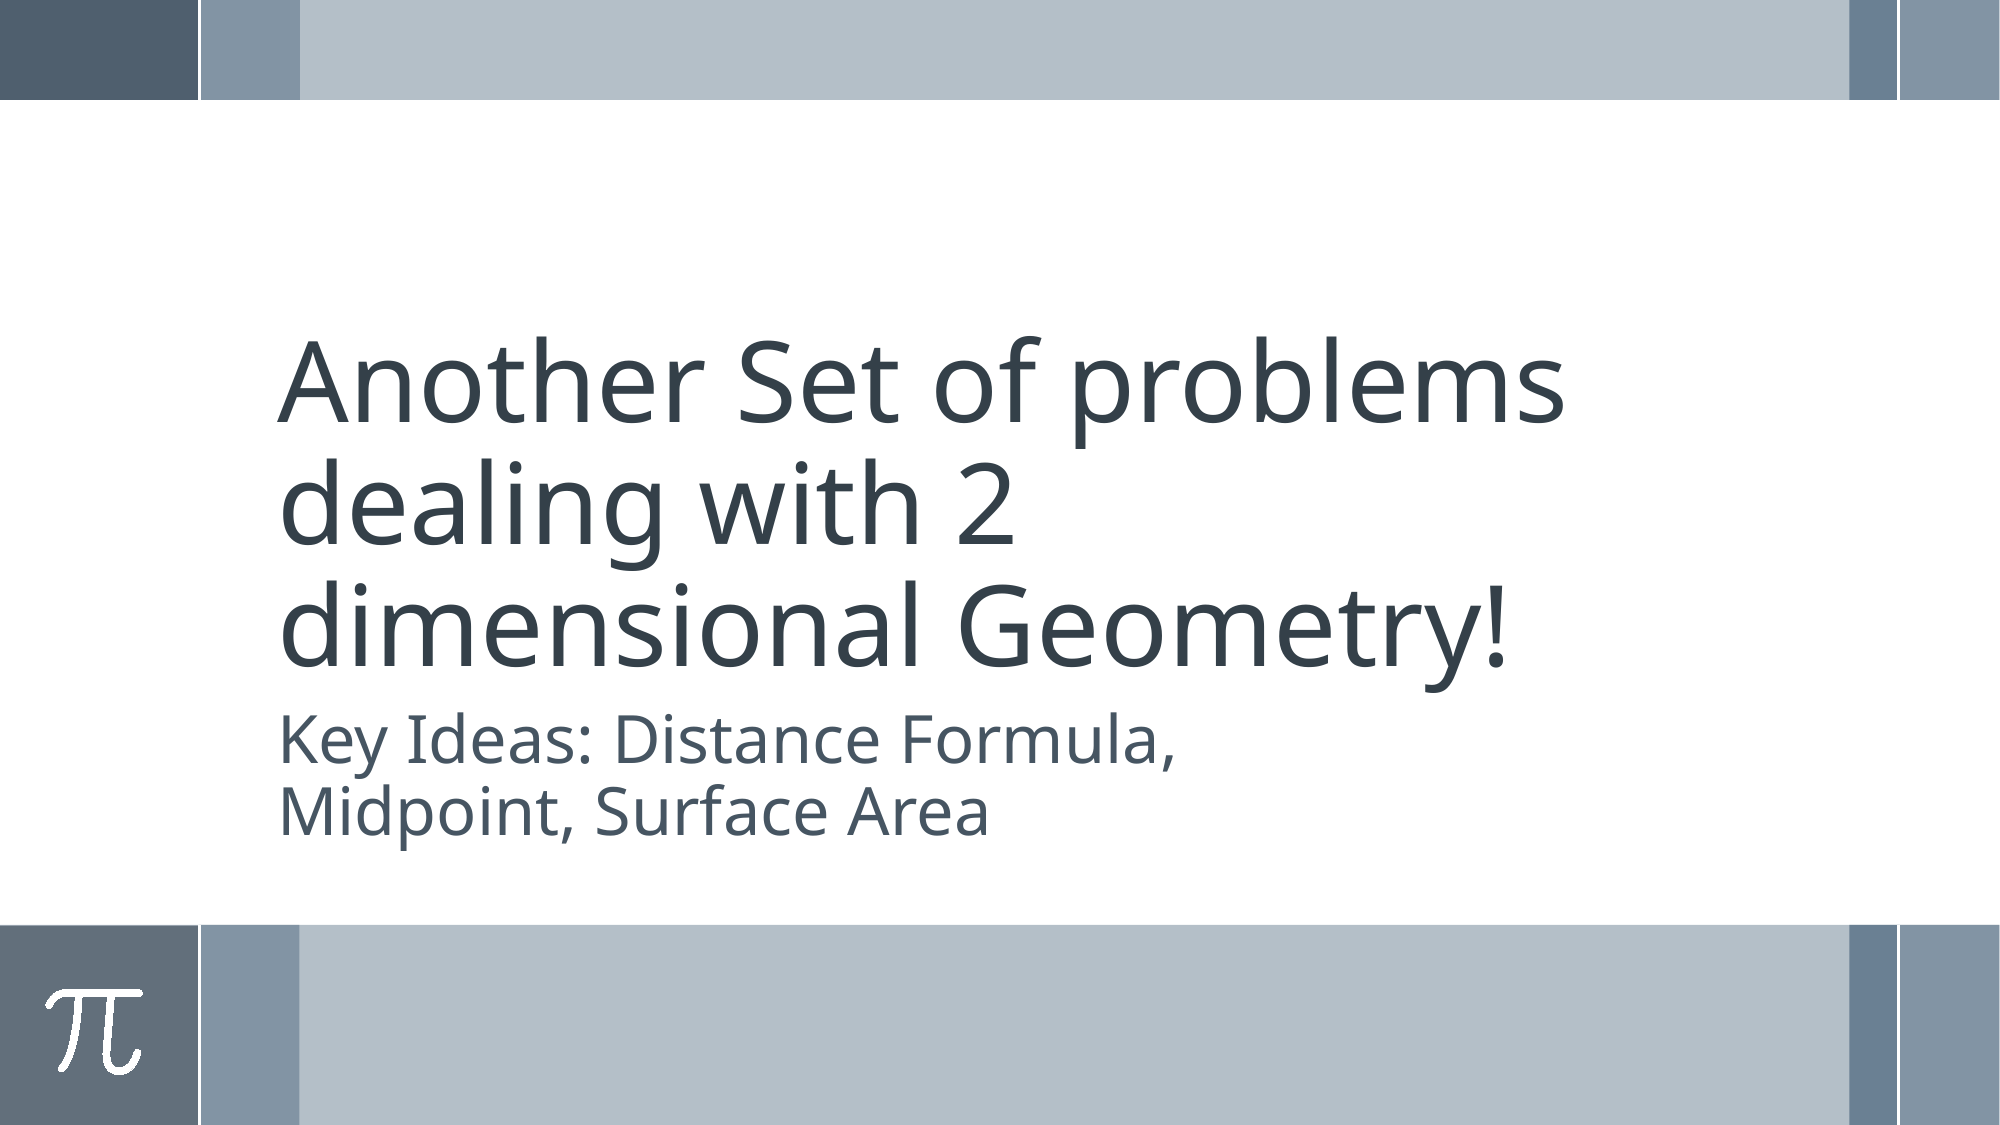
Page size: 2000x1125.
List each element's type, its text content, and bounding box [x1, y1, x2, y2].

list Key Ideas: Distance Formula, Midpoint, Surface Area [262, 698, 1454, 888]
title Another Set of problems dealing with 2 dimensional Geometry! [262, 262, 1622, 698]
